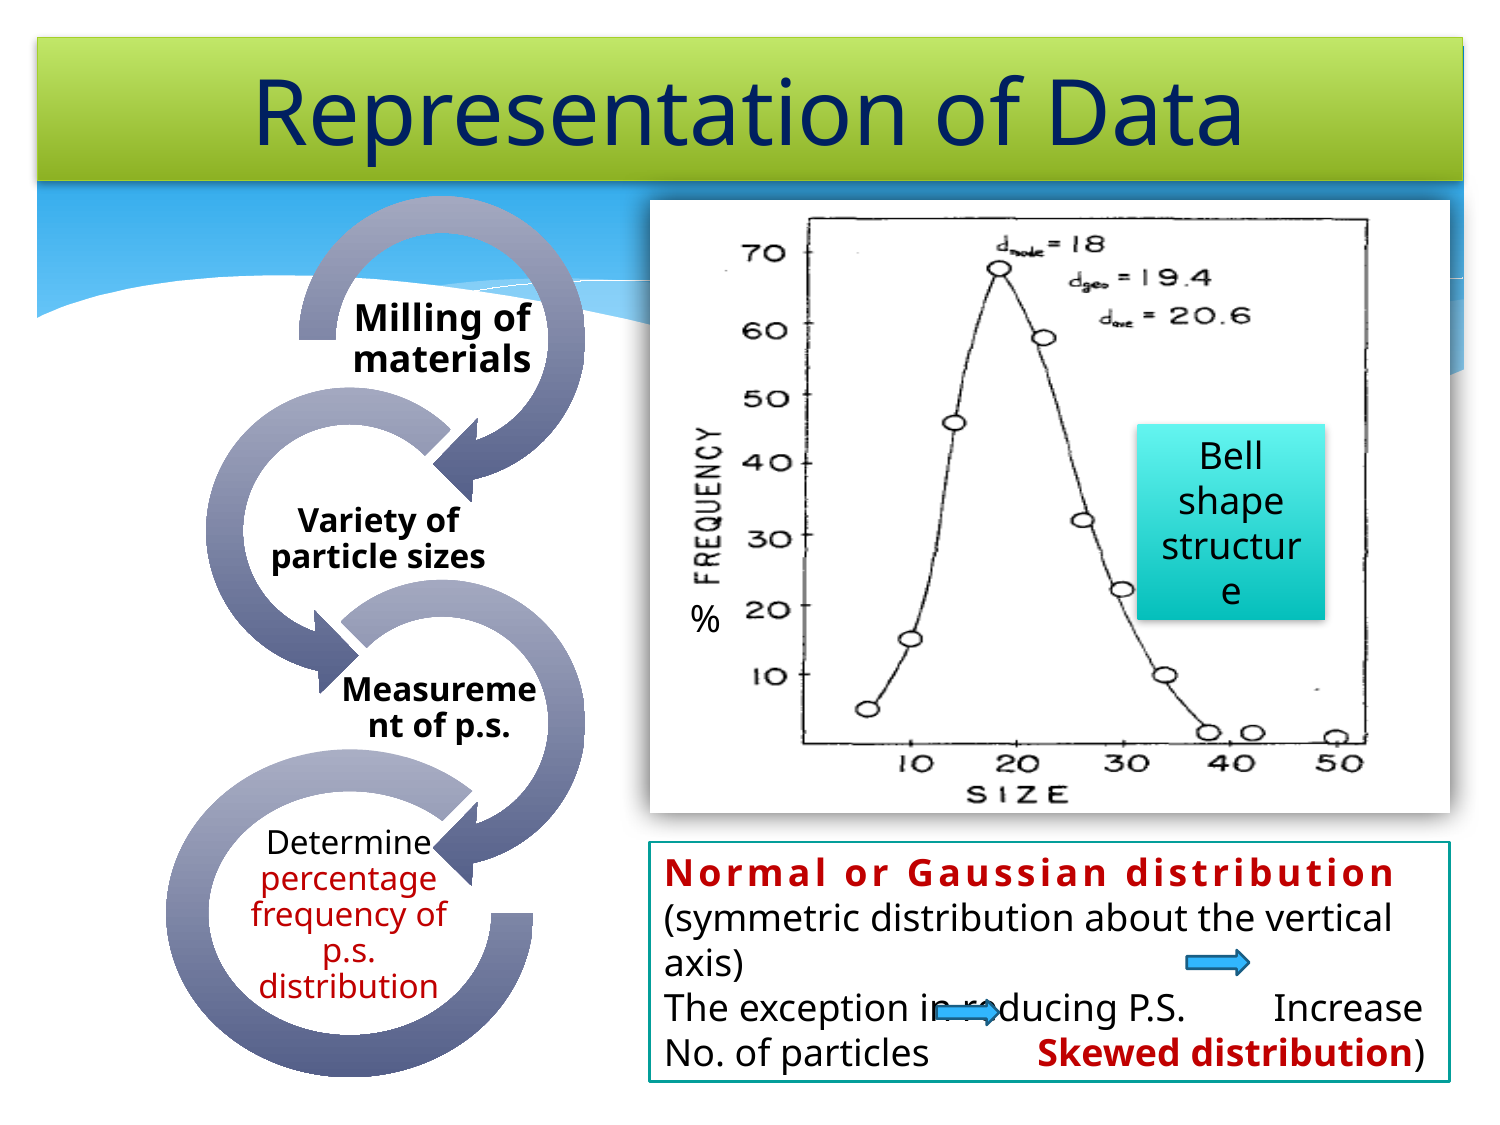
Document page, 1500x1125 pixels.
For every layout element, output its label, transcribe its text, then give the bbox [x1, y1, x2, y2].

title Representation of Data [37, 37, 1463, 181]
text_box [648, 841, 1450, 1085]
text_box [74, 162, 701, 1088]
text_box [649, 199, 1451, 813]
